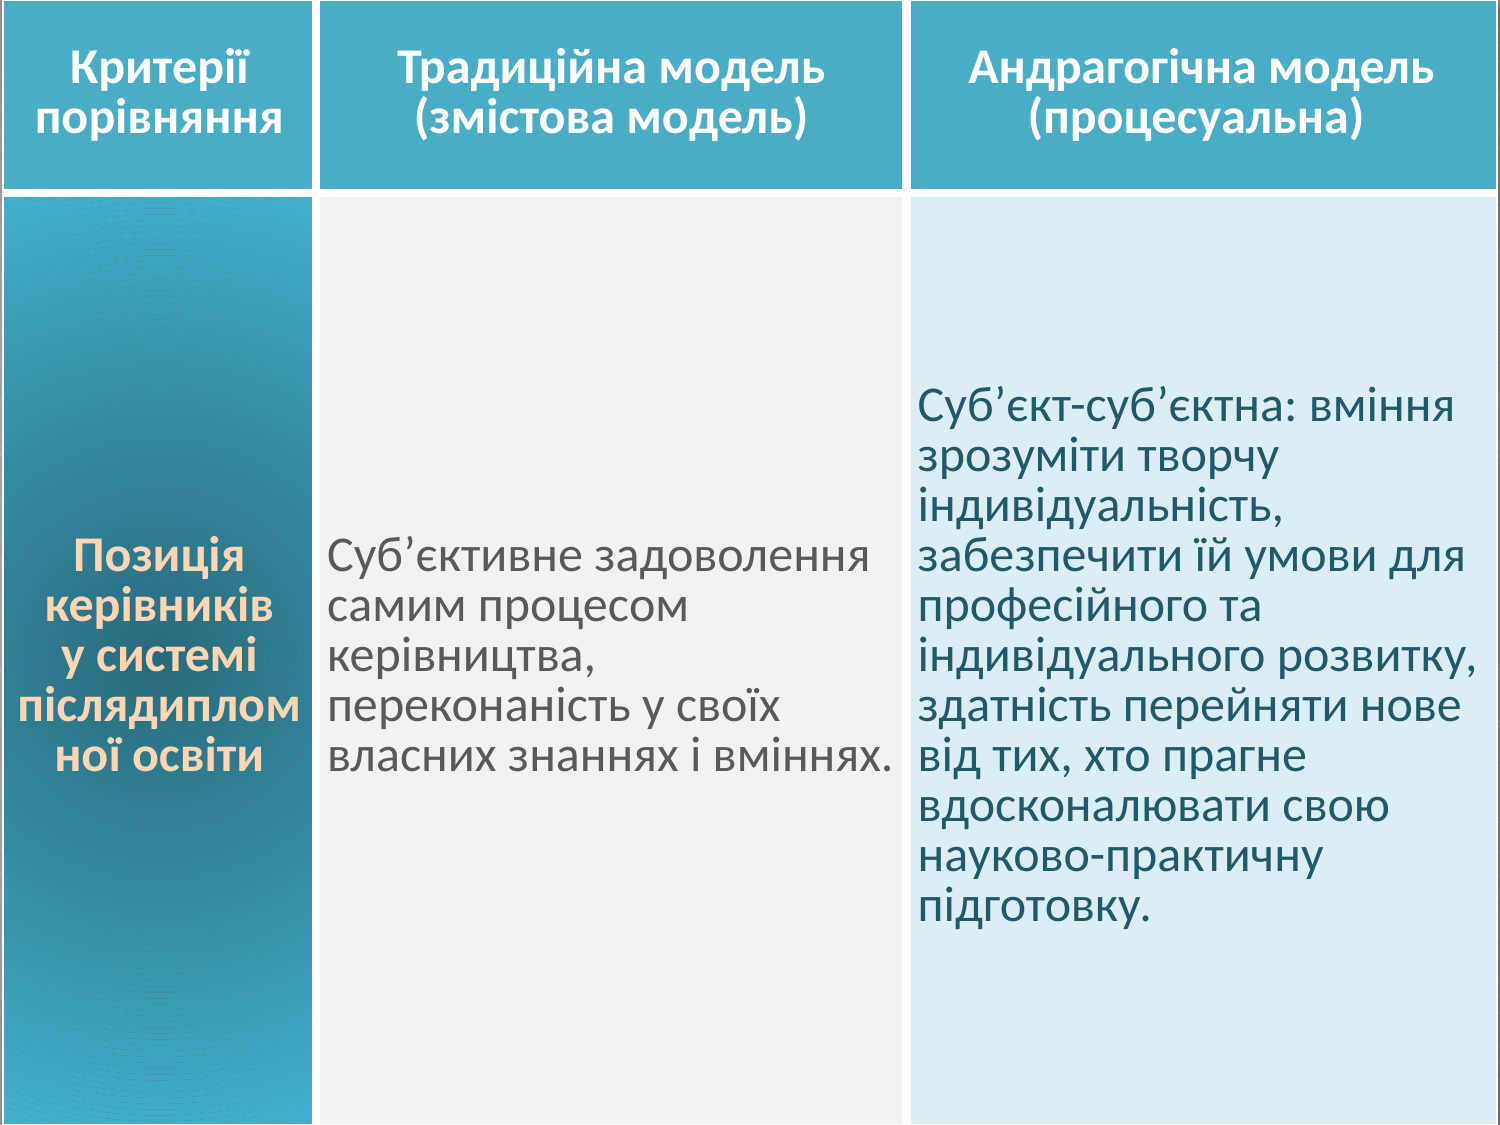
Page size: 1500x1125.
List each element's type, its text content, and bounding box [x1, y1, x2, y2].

table_cell Суб’єкт-суб’єктна: вміння зрозуміти творчу індивідуальність, забезпечити їй умови для професійного та індивідуального розвитку, здатність перейняти нове від тих, хто прагне вдосконалювати свою науково-практичну підготовку. [911, 197, 1496, 1124]
table_header Традиційна модель (змістова модель) [320, 1, 902, 189]
table_header Критерії порівняння [4, 1, 312, 189]
table_cell Позиція керівників у системі післядипломної освіти [4, 197, 312, 1124]
table_header Андрагогічна модель (процесуальна) [911, 1, 1496, 189]
table_cell Суб’єктивне задоволення самим процесом керівництва, переконаність у своїх власних знаннях і вміннях. [320, 197, 902, 1124]
